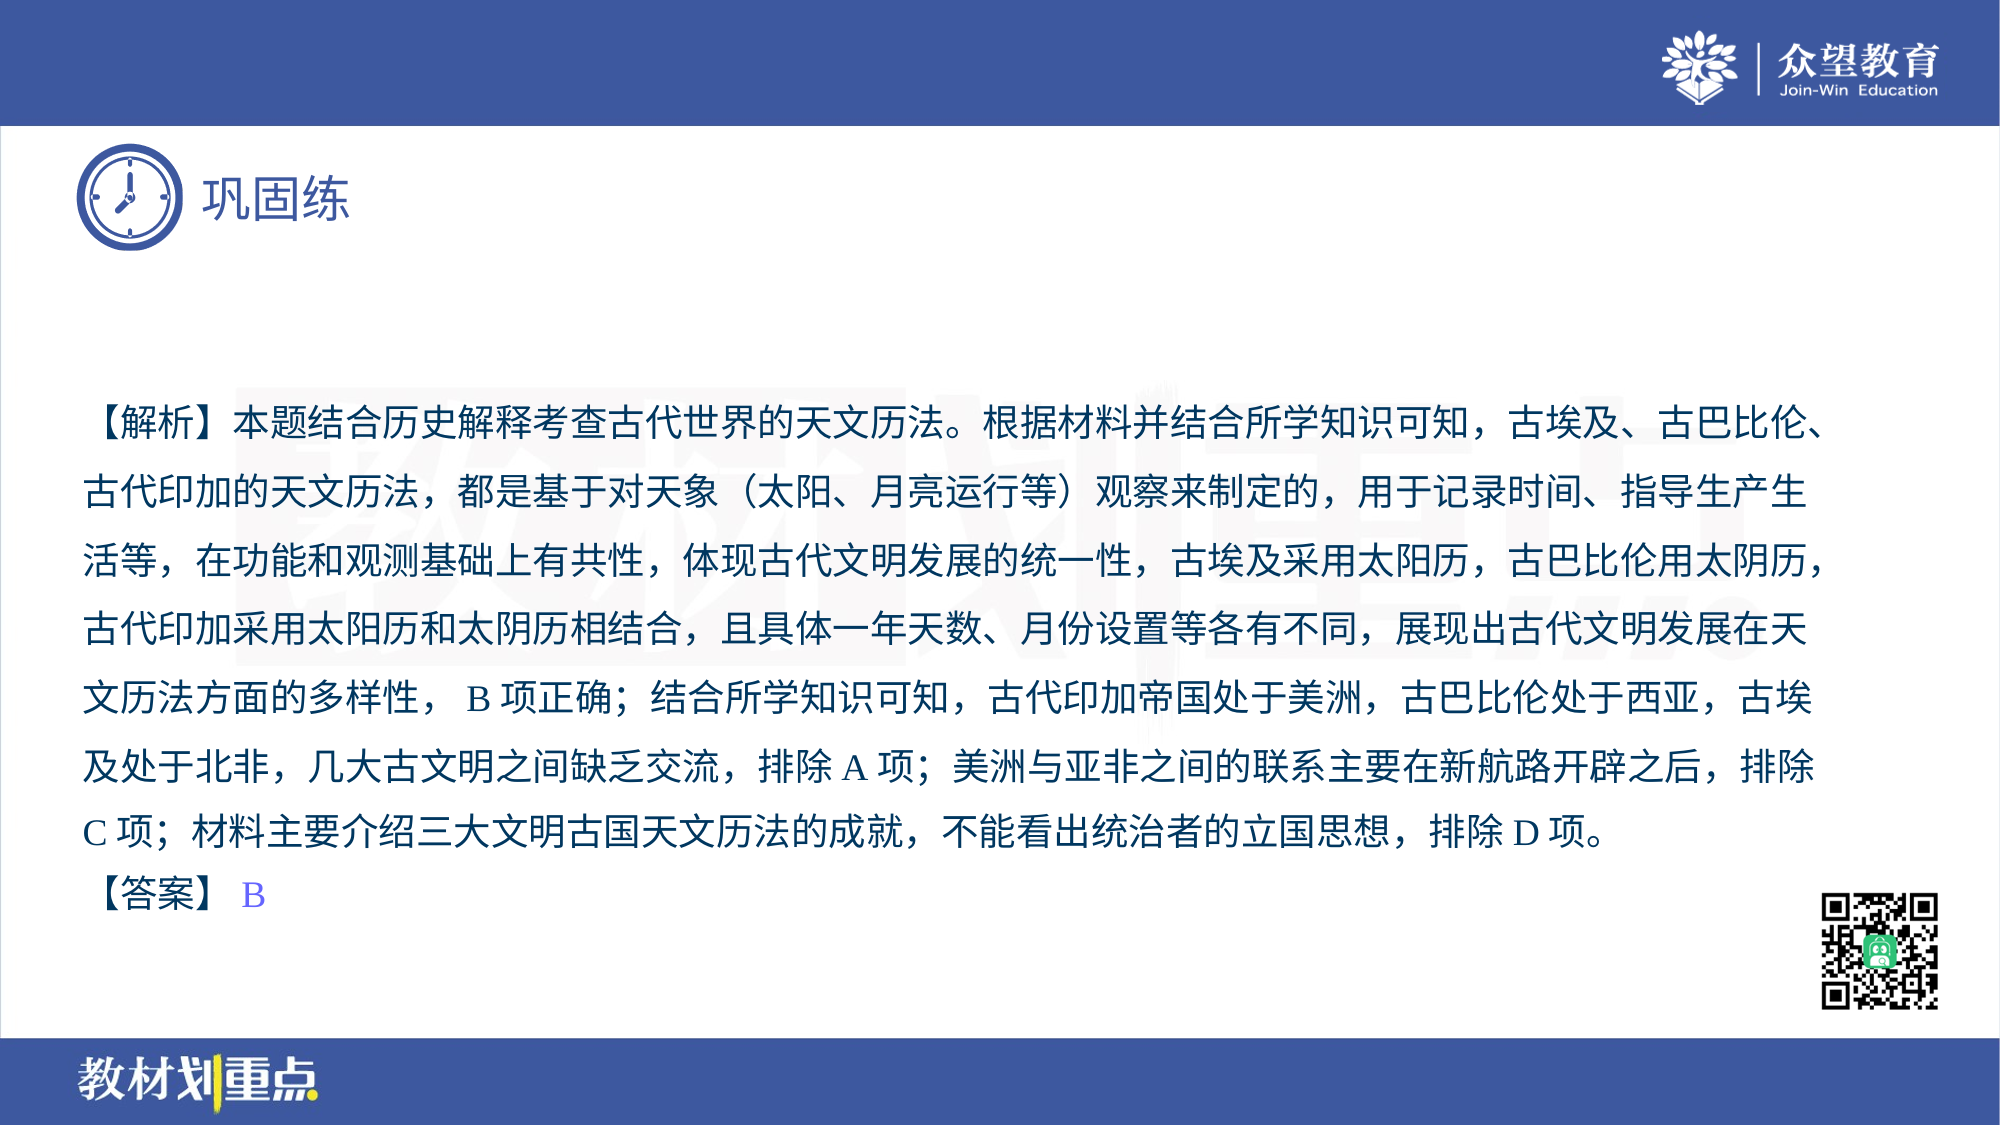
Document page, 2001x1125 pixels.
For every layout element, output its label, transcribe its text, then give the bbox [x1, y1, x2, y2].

text_box 【答案】B [82, 848, 1817, 908]
text_box 【解析】本题结合历史解释考查古代世界的天文历法。根据材料并结合所学知识可知，古埃及、古巴比伦、 古代印加的天文历法，都是基于对天象（太阳、月亮运行等）观察来制定的，用于记录时间、指导生产生 活等，在功能和观测基础上有共性，体现古代文明发展的统一性，古埃及采用太阳历，古巴比伦用太阴历， 古代印加采用太阳历和太阴历相结合，且具体一年天数、月份设置等各有不同，展现出古代文明发展在天 文历法方面的多样性，B项正确；结合所学知识可知，古代印加帝国处于美洲，古巴比伦处于西亚，古埃 及处于北非，几大古文明之间缺乏交流，排除A项；美洲与亚非之间的联系主要在新航路开辟之后，排除 C项；材料主要介绍三大文明古国天文历法的成就，不能看出统治者的立国思想，排除D项。 [82, 375, 1817, 846]
picture [0, 0, 2000, 1125]
